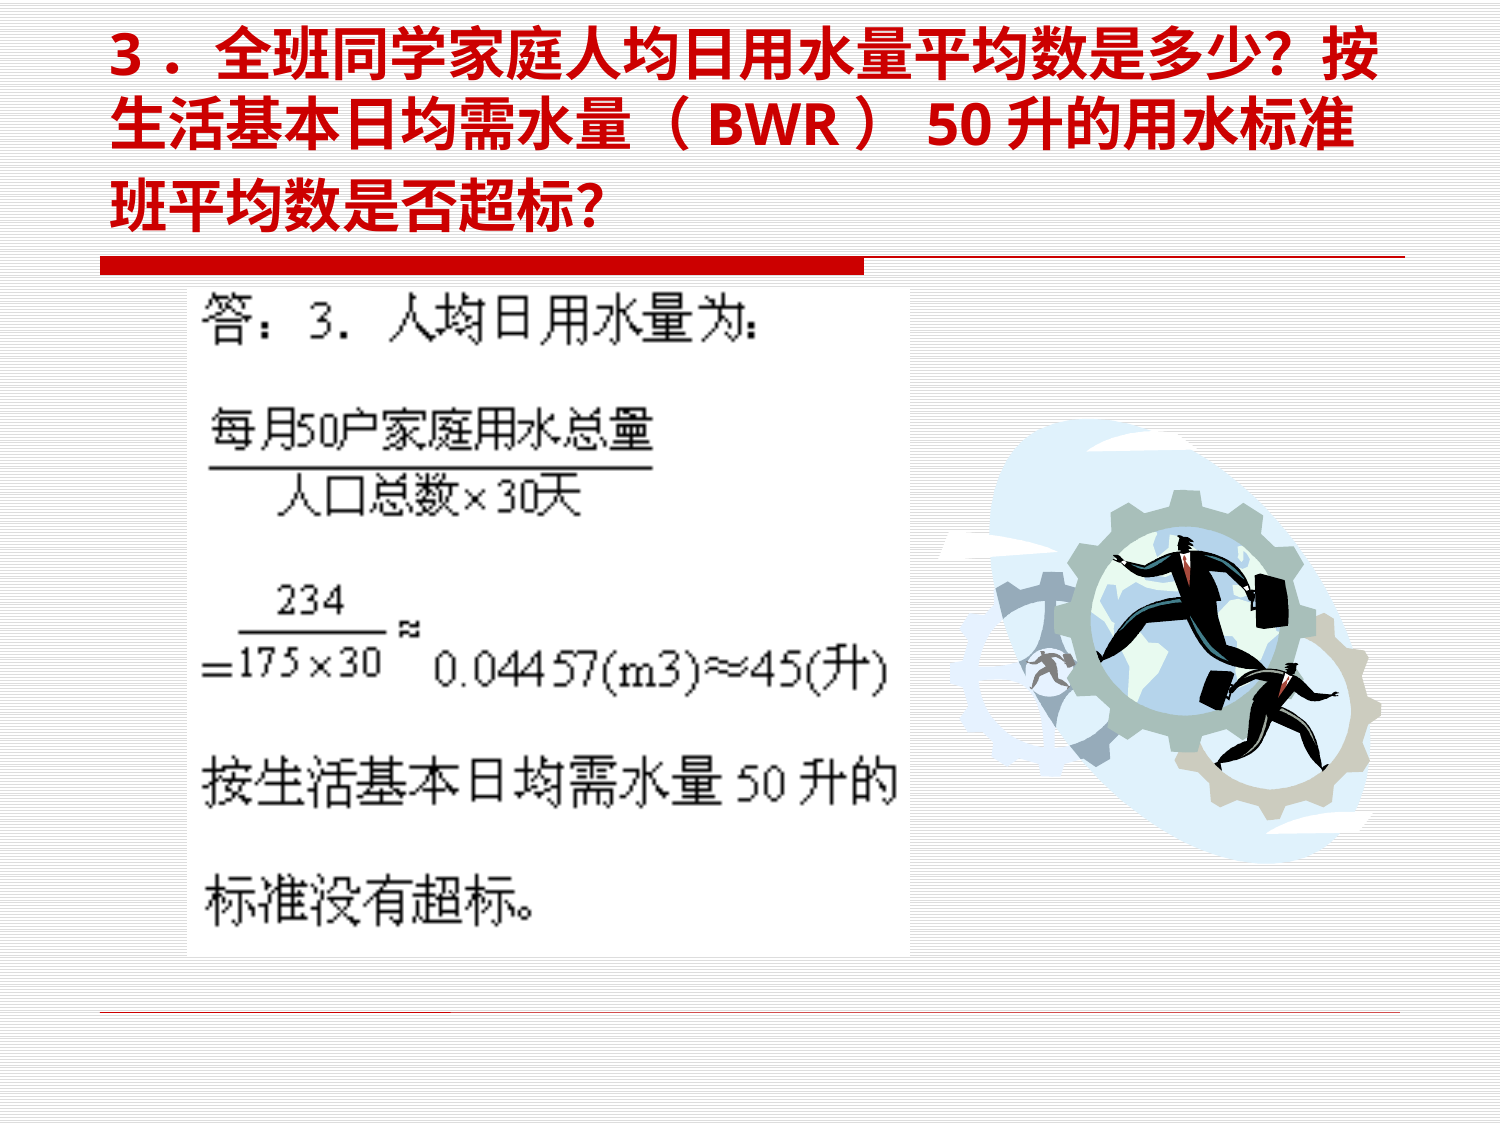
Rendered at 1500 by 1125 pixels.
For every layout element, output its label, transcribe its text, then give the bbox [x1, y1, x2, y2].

picture [187, 287, 910, 957]
picture [937, 412, 1388, 871]
title 3．全班同学家庭人均日用水量平均数是多少？按生活基本日均需水量（BWR）50升的用水标准班平均数是否超标？ [94, 50, 1407, 250]
